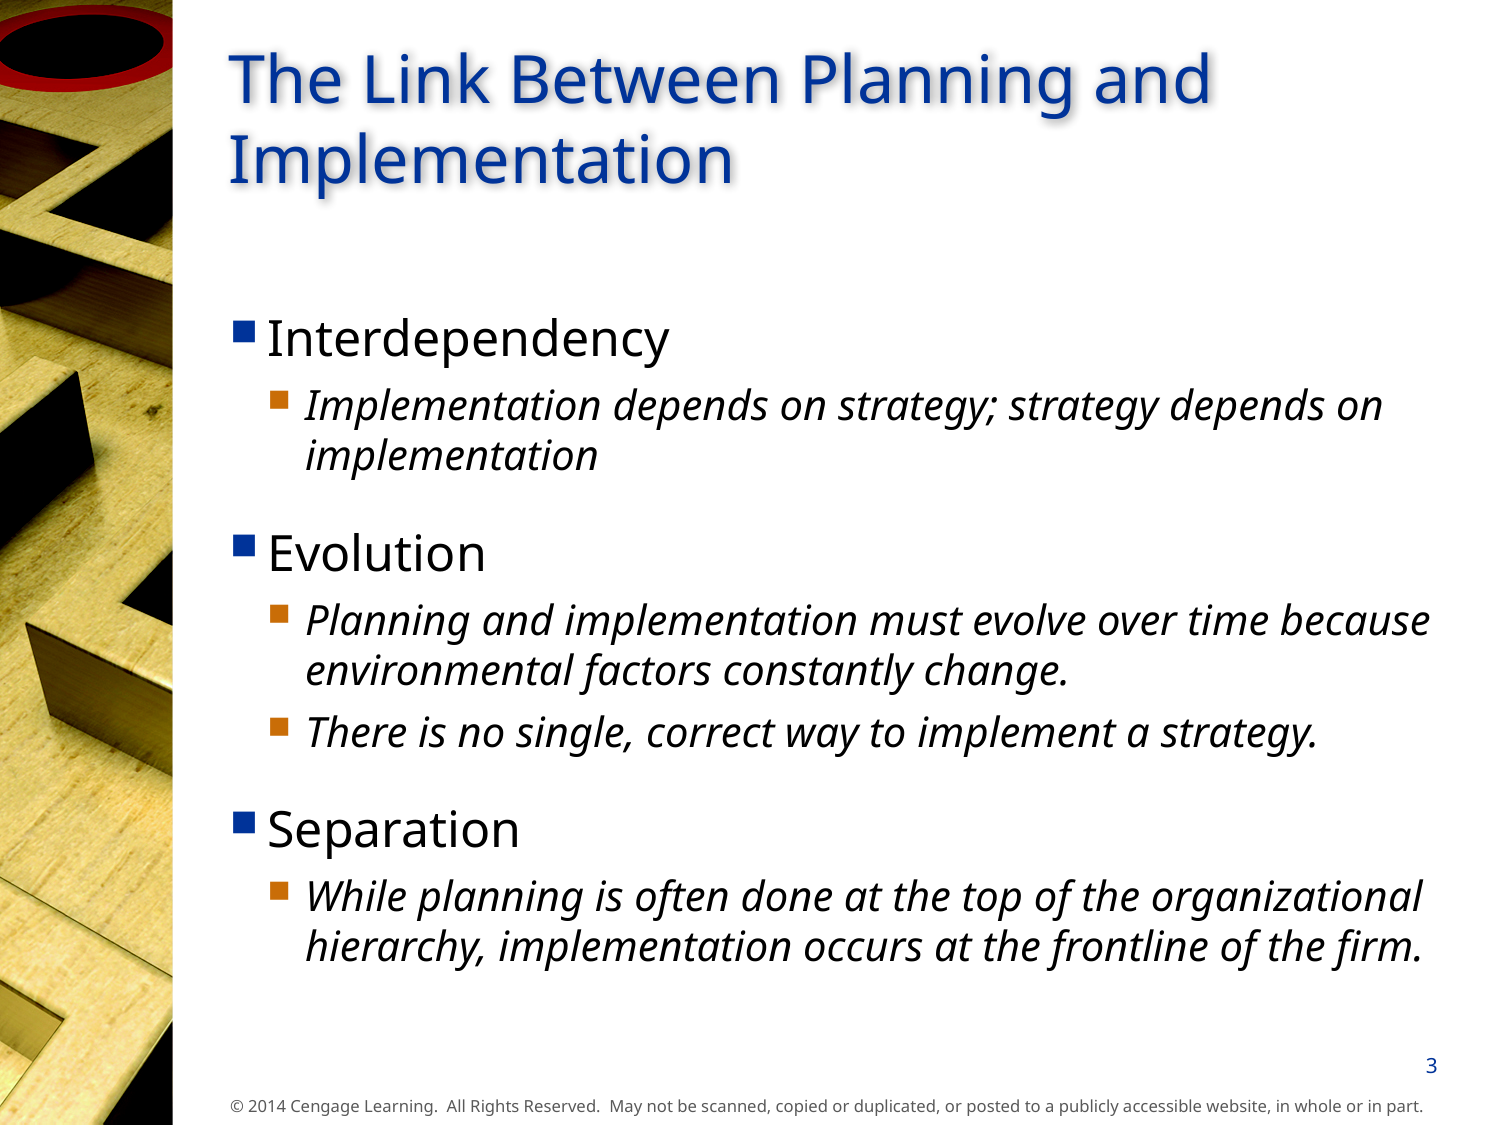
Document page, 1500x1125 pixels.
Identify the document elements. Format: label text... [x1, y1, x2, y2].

slide_number 3 [1386, 1037, 1478, 1097]
list Interdependency Implementation depends on strategy; strategy depends on implementation Evolution Planning and implementation must evolve over time because environmental factors constantly change. There is no single, correct way to implement a strategy. Separation While planning is often done at the top of the organizational hierarchy, implementation occurs at the frontline of the firm. [215, 212, 1478, 981]
title The Link Between Planning and Implementation [213, 29, 1454, 213]
picture [0, 0, 173, 1125]
